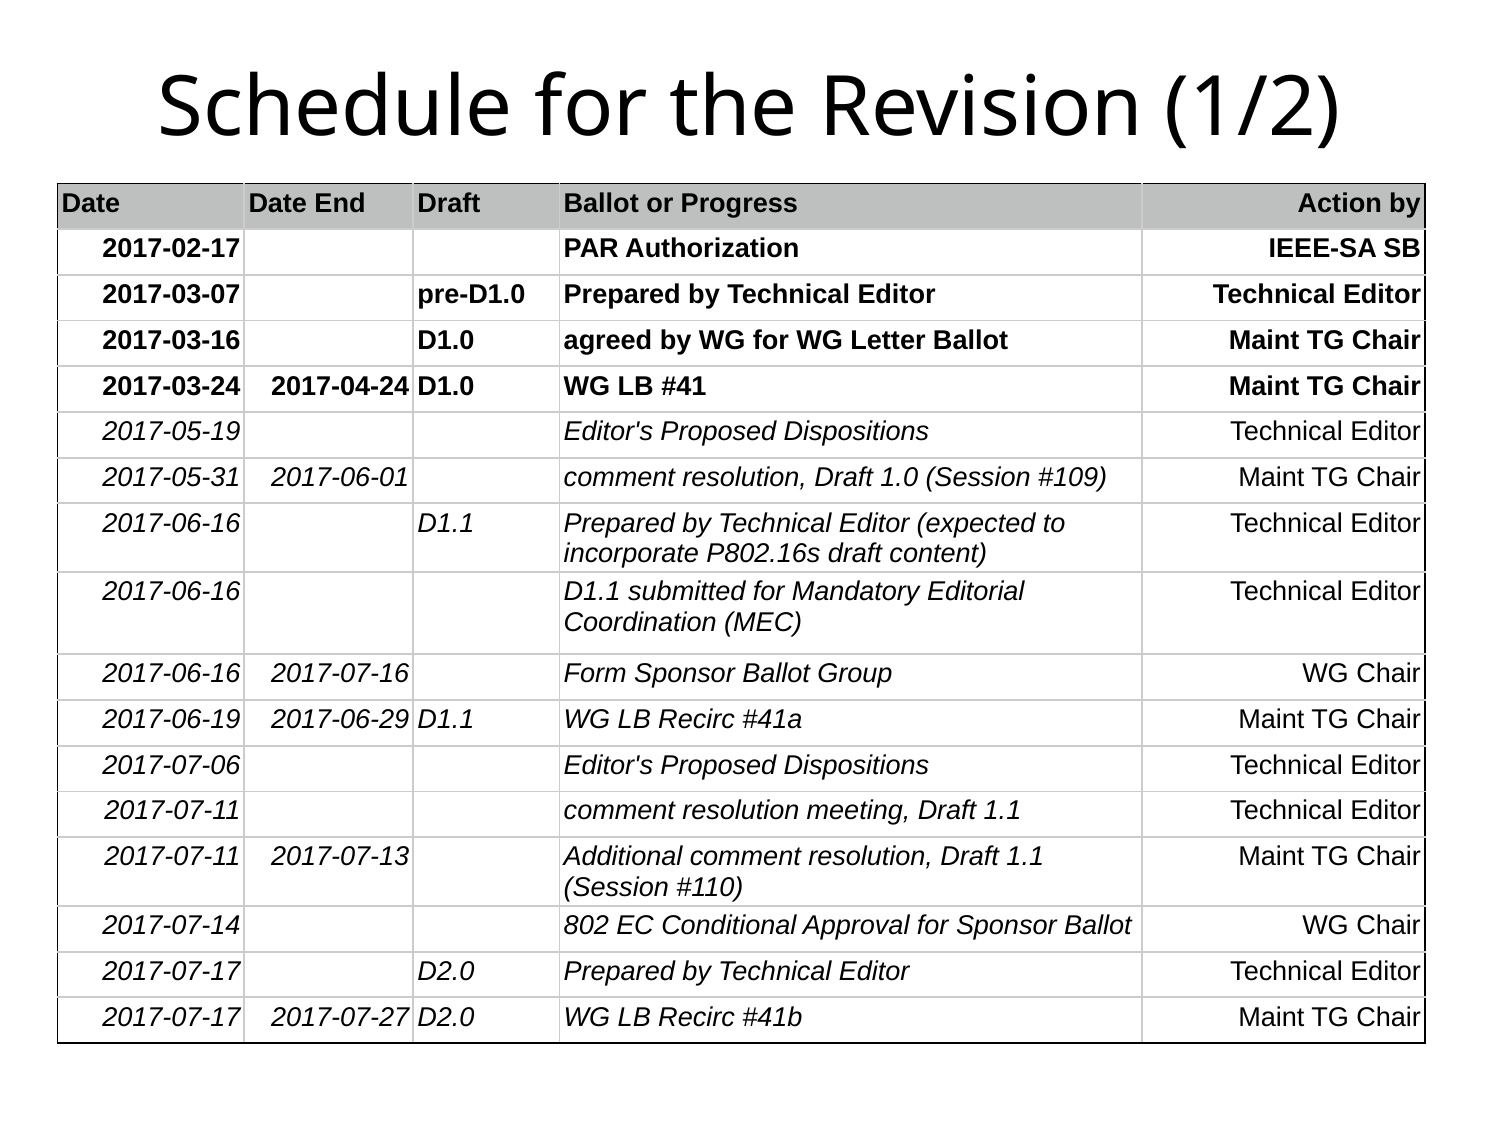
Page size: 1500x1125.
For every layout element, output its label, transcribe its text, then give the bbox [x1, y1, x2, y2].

table_cell [245, 792, 412, 836]
table_cell Technical Editor [1143, 953, 1424, 996]
table_cell 2017-07-11 [58, 792, 243, 836]
table_cell [245, 230, 412, 274]
table_cell [245, 573, 412, 653]
table_cell 2017-03-24 [58, 367, 243, 411]
table_cell WG LB #41 [560, 367, 1141, 411]
table_cell 2017-06-19 [58, 701, 243, 745]
table_header Action by [1143, 184, 1424, 228]
table_cell IEEE-SA SB [1143, 230, 1424, 274]
table_cell Technical Editor [1143, 792, 1424, 836]
table_cell D1.0 [414, 367, 559, 411]
title Schedule for the Revision (1/2) [74, 44, 1426, 183]
table_cell [414, 792, 559, 836]
table_cell Maint TG Chair [1143, 838, 1424, 905]
table_cell 2017-07-14 [58, 907, 243, 951]
table_cell Technical Editor [1143, 413, 1424, 457]
table_cell Form Sponsor Ballot Group [560, 655, 1141, 699]
table_cell D2.0 [414, 998, 559, 1042]
table_cell comment resolution meeting, Draft 1.1 [560, 792, 1141, 836]
table_cell [414, 907, 559, 951]
table_cell 2017-07-17 [58, 998, 243, 1042]
table_cell PAR Authorization [560, 230, 1141, 274]
table_cell D1.1 [414, 701, 559, 745]
table_cell 2017-07-06 [58, 747, 243, 791]
table_cell 2017-04-24 [245, 367, 412, 411]
table_cell D1.0 [414, 321, 559, 365]
table_cell Prepared by Technical Editor [560, 276, 1141, 320]
table_cell D2.0 [414, 953, 559, 996]
table_cell [245, 276, 412, 320]
table_cell [414, 655, 559, 699]
table_cell 2017-07-13 [245, 838, 412, 905]
table_cell Technical Editor [1143, 276, 1424, 320]
table_cell 2017-03-16 [58, 321, 243, 365]
table_header Draft [414, 184, 559, 228]
table_cell pre-D1.0 [414, 276, 559, 320]
table_cell 2017-06-16 [58, 655, 243, 699]
table_cell WG Chair [1143, 907, 1424, 951]
table_cell Prepared by Technical Editor [560, 953, 1141, 996]
table_cell Maint TG Chair [1143, 459, 1424, 502]
table_cell WG Chair [1143, 655, 1424, 699]
table_cell 2017-06-29 [245, 701, 412, 745]
table_cell agreed by WG for WG Letter Ballot [560, 321, 1141, 365]
table_header Date End [245, 184, 412, 228]
table_cell 2017-02-17 [58, 230, 243, 274]
table_header Ballot or Progress [560, 184, 1141, 228]
table_cell comment resolution, Draft 1.0 (Session #109) [560, 459, 1141, 502]
table_cell Maint TG Chair [1143, 367, 1424, 411]
table_cell Maint TG Chair [1143, 321, 1424, 365]
table_cell 2017-07-16 [245, 655, 412, 699]
table_cell 2017-06-01 [245, 459, 412, 502]
table_cell Prepared by Technical Editor (expected to incorporate P802.16s draft content) [560, 504, 1141, 571]
table_cell 2017-06-16 [58, 504, 243, 571]
table_cell [245, 413, 412, 457]
table_cell [245, 907, 412, 951]
table_cell Additional comment resolution, Draft 1.1 (Session #110) [560, 838, 1141, 905]
table_cell Technical Editor [1143, 573, 1424, 653]
table_cell [414, 747, 559, 791]
table_cell 2017-05-19 [58, 413, 243, 457]
table_cell [414, 573, 559, 653]
table_cell D1.1 submitted for Mandatory Editorial Coordination (MEC) [560, 573, 1141, 653]
table_cell [245, 504, 412, 571]
table_cell [245, 321, 412, 365]
table_cell 2017-03-07 [58, 276, 243, 320]
table_header Date [58, 184, 243, 228]
table_cell Editor's Proposed Dispositions [560, 413, 1141, 457]
table_cell Technical Editor [1143, 504, 1424, 571]
table_cell [414, 459, 559, 502]
table_cell 2017-05-31 [58, 459, 243, 502]
table_cell 2017-07-27 [245, 998, 412, 1042]
table_cell Technical Editor [1143, 747, 1424, 791]
table_cell [414, 230, 559, 274]
table_cell 2017-06-16 [58, 573, 243, 653]
table_cell Editor's Proposed Dispositions [560, 747, 1141, 791]
table_cell Maint TG Chair [1143, 998, 1424, 1042]
table_cell 2017-07-11 [58, 838, 243, 905]
table_cell WG LB Recirc #41b [560, 998, 1141, 1042]
table_cell [414, 838, 559, 905]
table_cell [414, 413, 559, 457]
table_cell [245, 953, 412, 996]
table_cell Maint TG Chair [1143, 701, 1424, 745]
table_cell 802 EC Conditional Approval for Sponsor Ballot [560, 907, 1141, 951]
table_cell D1.1 [414, 504, 559, 571]
table_cell WG LB Recirc #41a [560, 701, 1141, 745]
table_cell [245, 747, 412, 791]
table_cell 2017-07-17 [58, 953, 243, 996]
